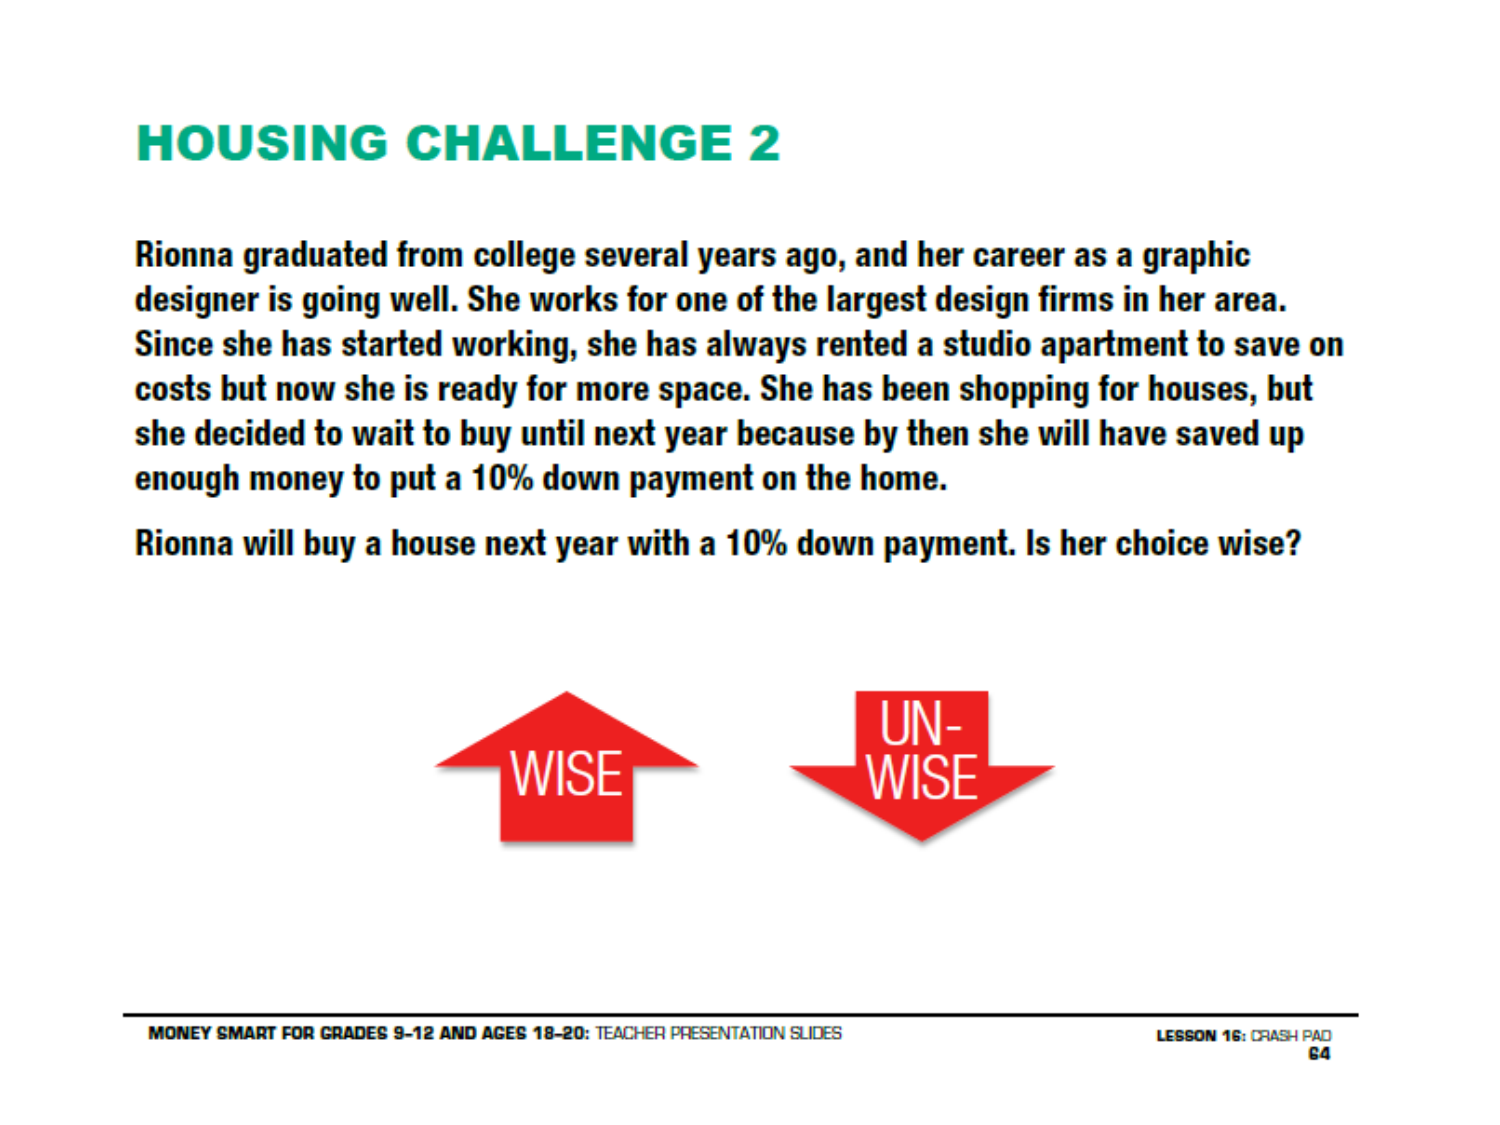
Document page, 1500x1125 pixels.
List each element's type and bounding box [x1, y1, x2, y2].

picture [62, 64, 1401, 1090]
